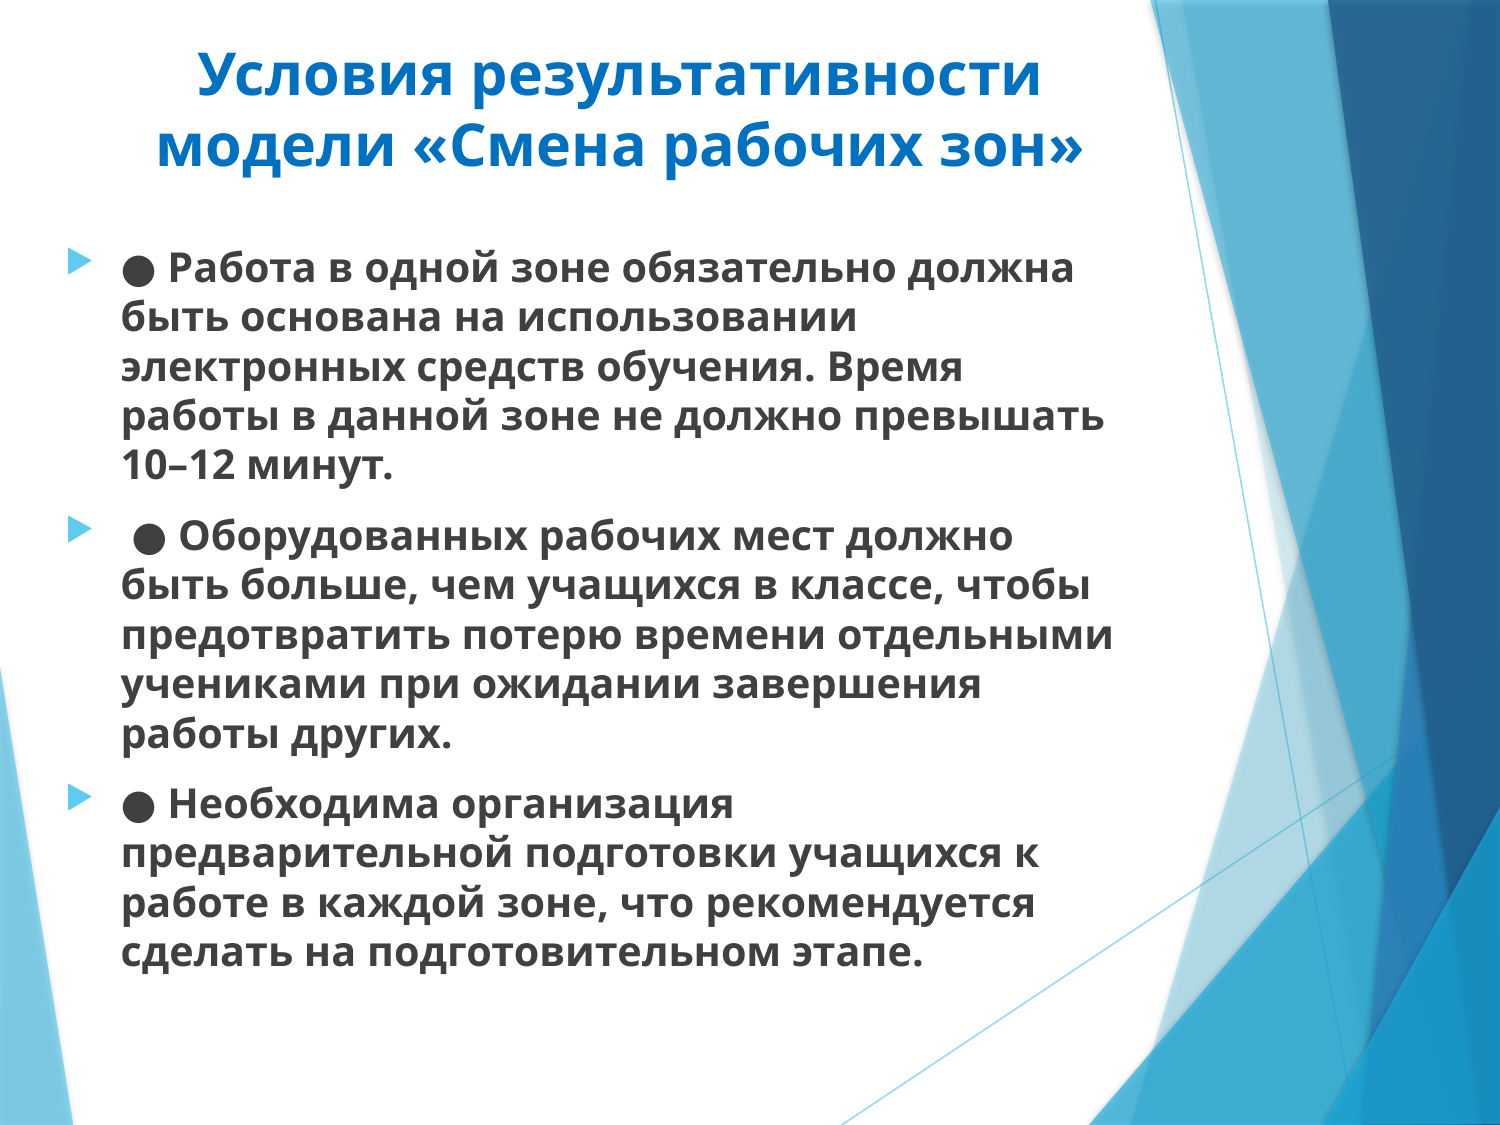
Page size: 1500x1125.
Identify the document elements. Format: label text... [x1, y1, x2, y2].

title Условия результативности модели «Смена рабочих зон» [99, 29, 1142, 233]
list ● Работа в одной зоне обязательно должна быть основана на использовании электронных средств обучения. Время работы в данной зоне не должно превышать 10–12 минут. ● Оборудованных рабочих мест должно быть больше, чем учащихся в классе, чтобы предотвратить потерю времени отдельными учениками при ожидании завершения работы других. ● Необходима организация предварительной подготовки учащихся к работе в каждой зоне, что рекомендуется сделать на подготовительном этапе. [50, 233, 1142, 991]
